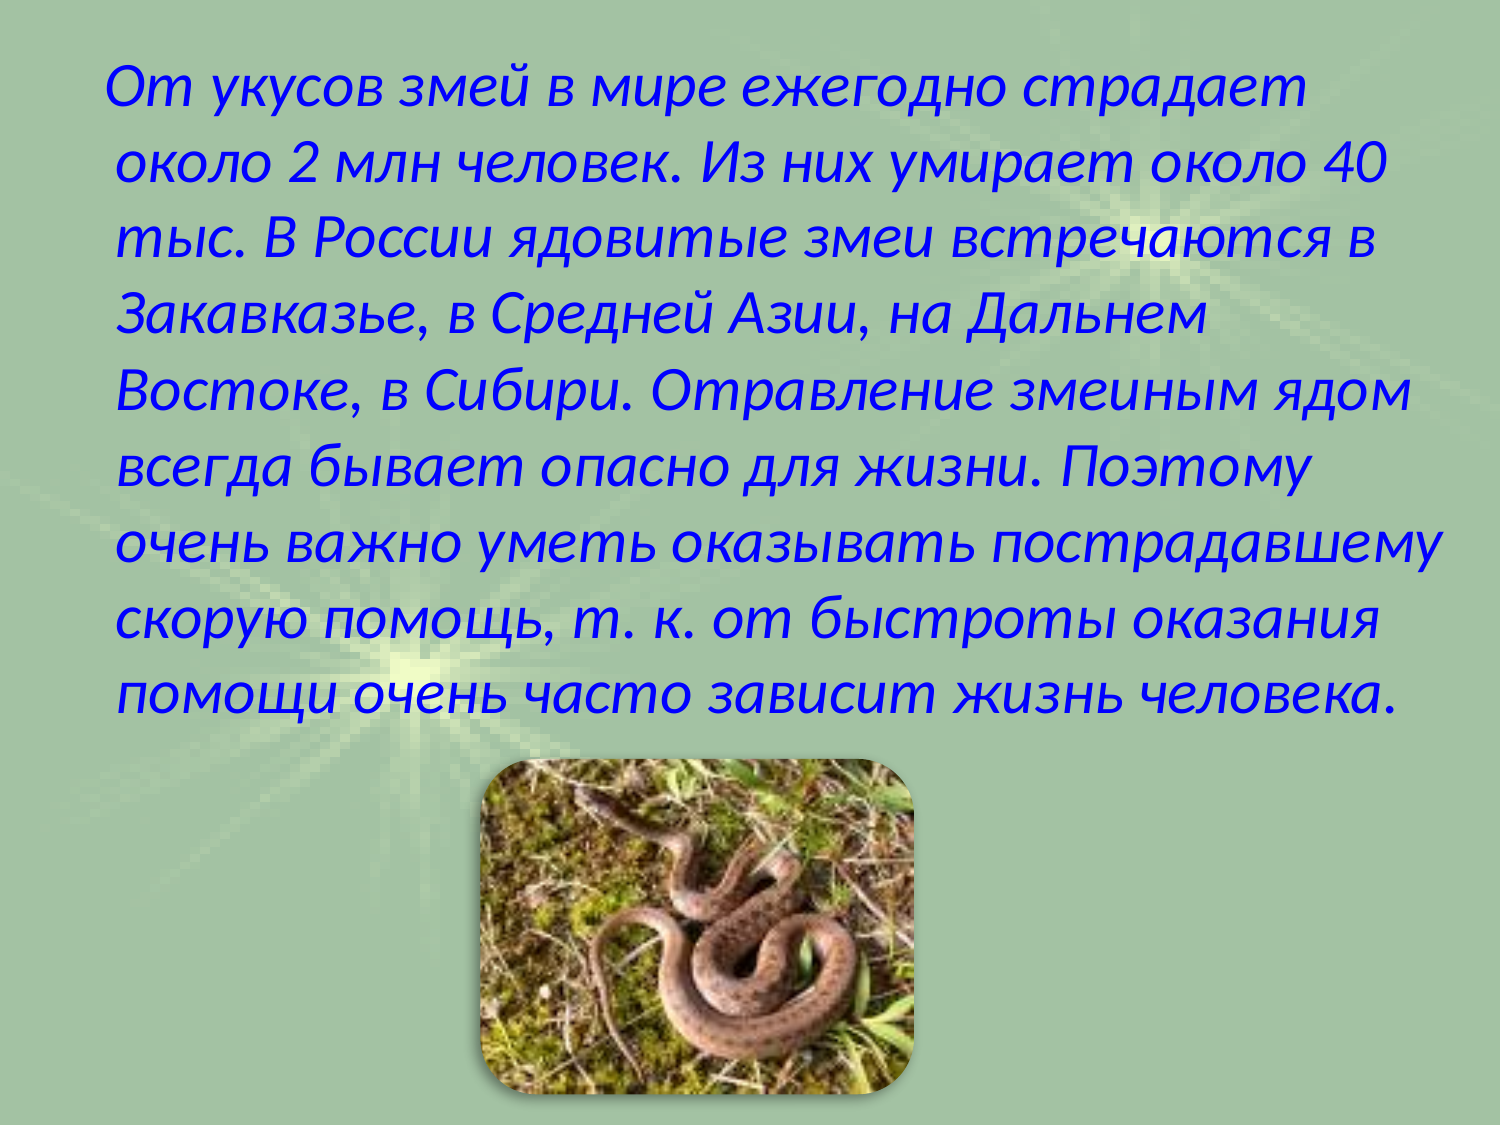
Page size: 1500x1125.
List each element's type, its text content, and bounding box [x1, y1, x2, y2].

picture [0, 0, 1500, 1125]
list От укусов змей в мире ежегодно страдает около 2 млн человек. Из них умирает около 40 тыс. В России ядовитые змеи встречаются в Закавказье, в Средней Азии, на Дальнем Востоке, в Сибири. Отравление змеиным ядом всегда бывает опасно для жизни. Поэтому очень важно уметь оказывать пострадавшему скорую помощь, т. к. от быстроты оказания помощи очень часто зависит жизнь человека. [46, 35, 1465, 778]
